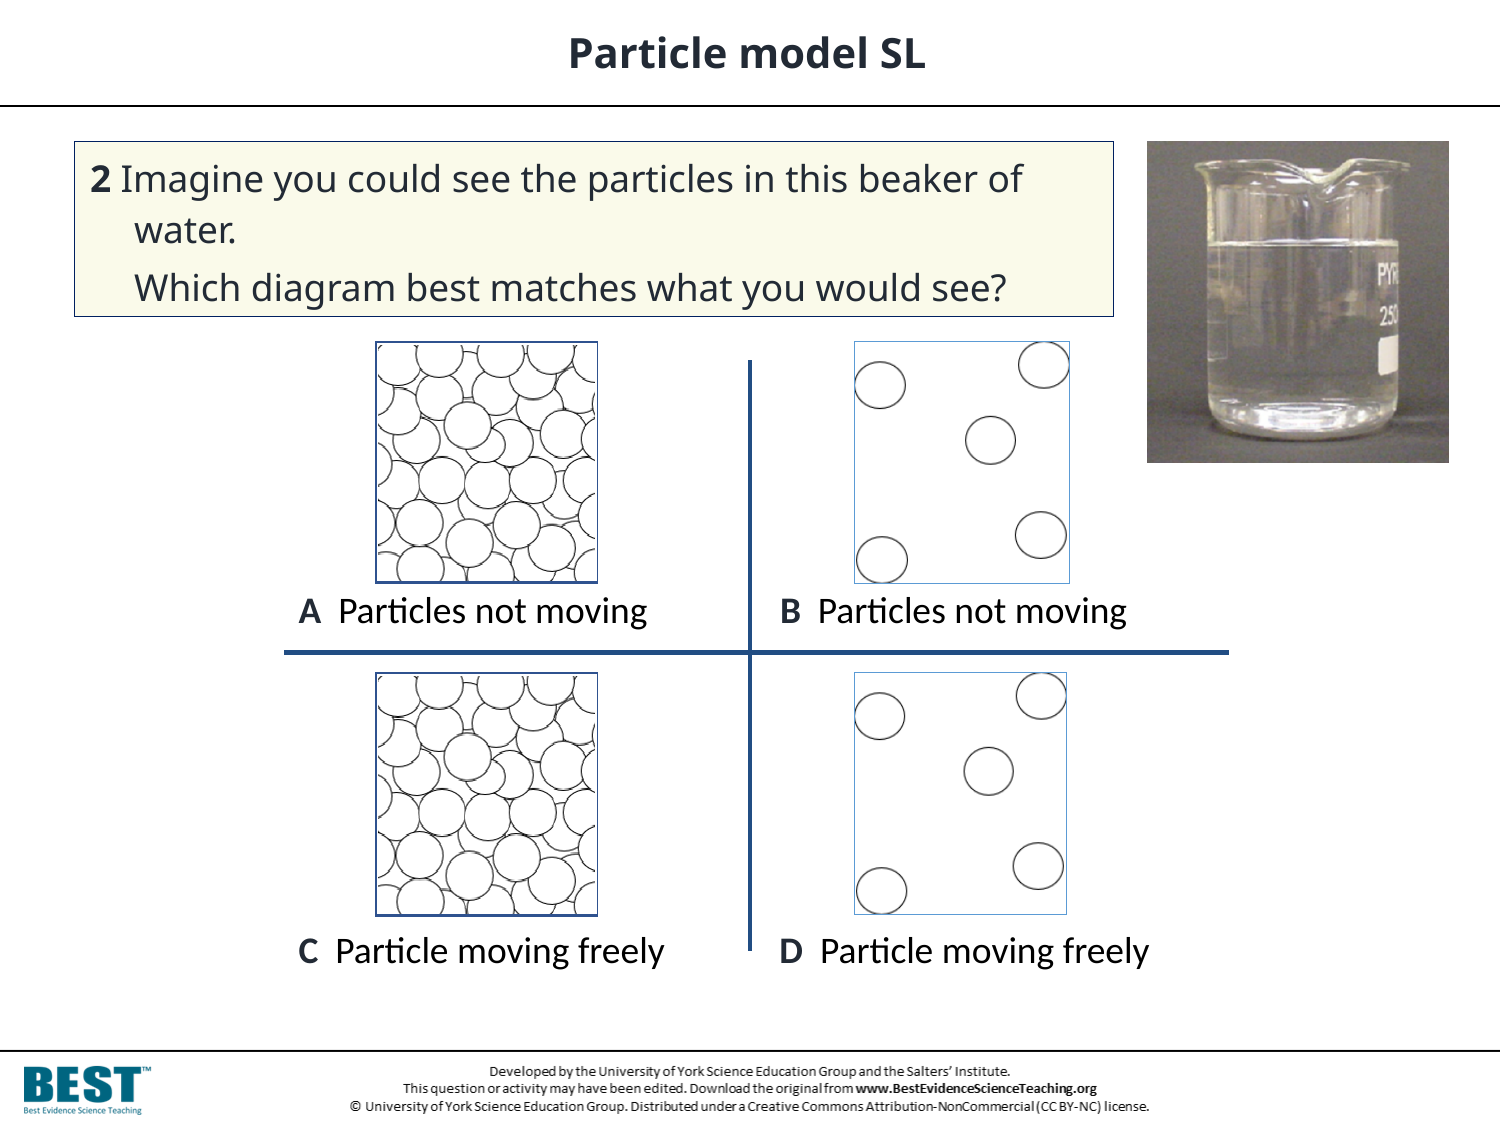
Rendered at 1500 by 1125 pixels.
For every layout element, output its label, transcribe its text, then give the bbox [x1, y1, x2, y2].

picture [0, 105, 1500, 1125]
text_box Particle model SL [23, 4, 1471, 99]
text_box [283, 360, 1229, 951]
